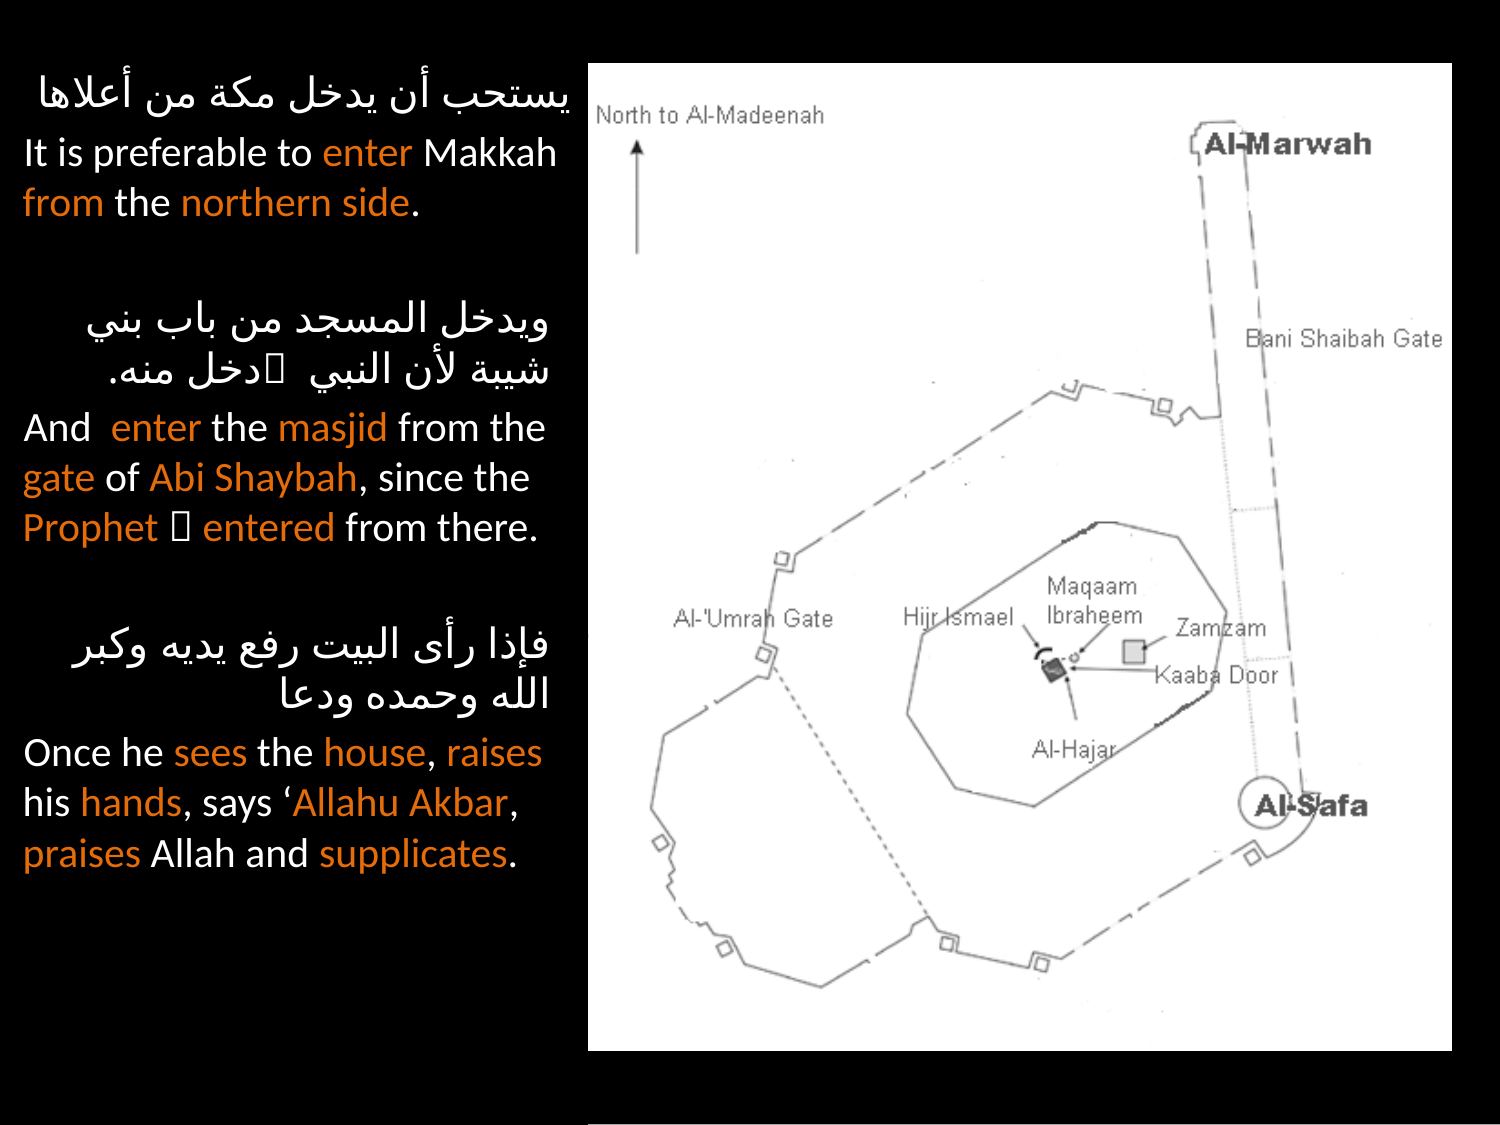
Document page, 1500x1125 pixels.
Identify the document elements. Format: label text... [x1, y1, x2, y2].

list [585, 62, 1453, 1051]
list يستحب أن يدخل مكة من أعلاها It is preferable to enter Makkah from the northern side. ويدخل المسجد من باب بني شيبة لأن النبي دخل منه. And enter the masjid from the gate of Abi Shaybah, since the Prophet  entered from there. فإذا رأى البيت رفع يديه وكبر الله وحمده ودعا Once he sees the house, raises his hands, says ‘Allahu Akbar, praises Allah and supplicates. [0, 0, 588, 1125]
